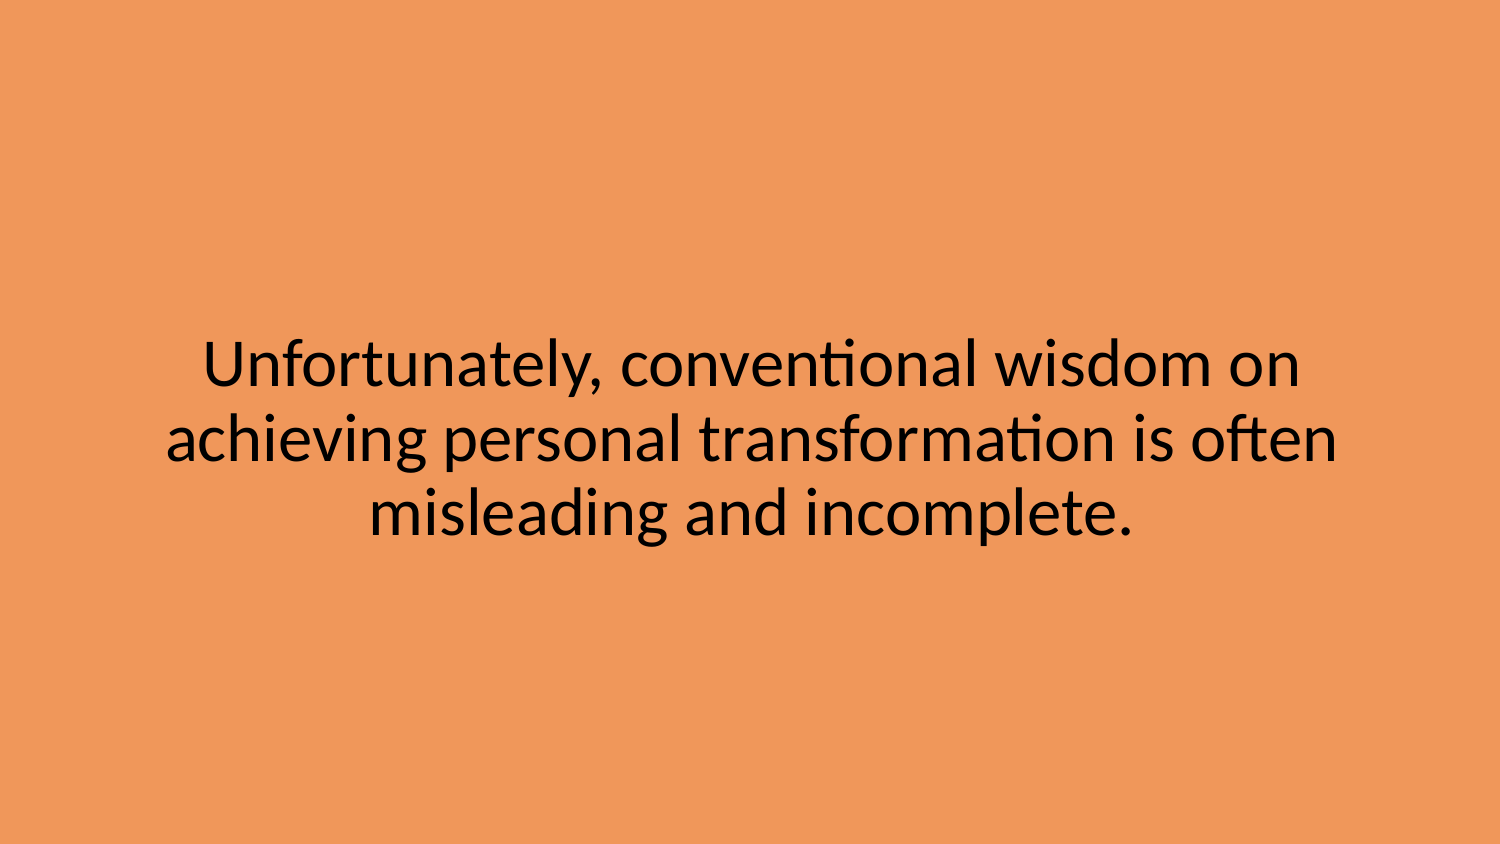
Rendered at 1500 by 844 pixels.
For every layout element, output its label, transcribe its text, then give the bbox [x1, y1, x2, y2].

list Unfortunately, conventional wisdom on achieving personal transformation is often misleading and incomplete. [95, 320, 1409, 588]
